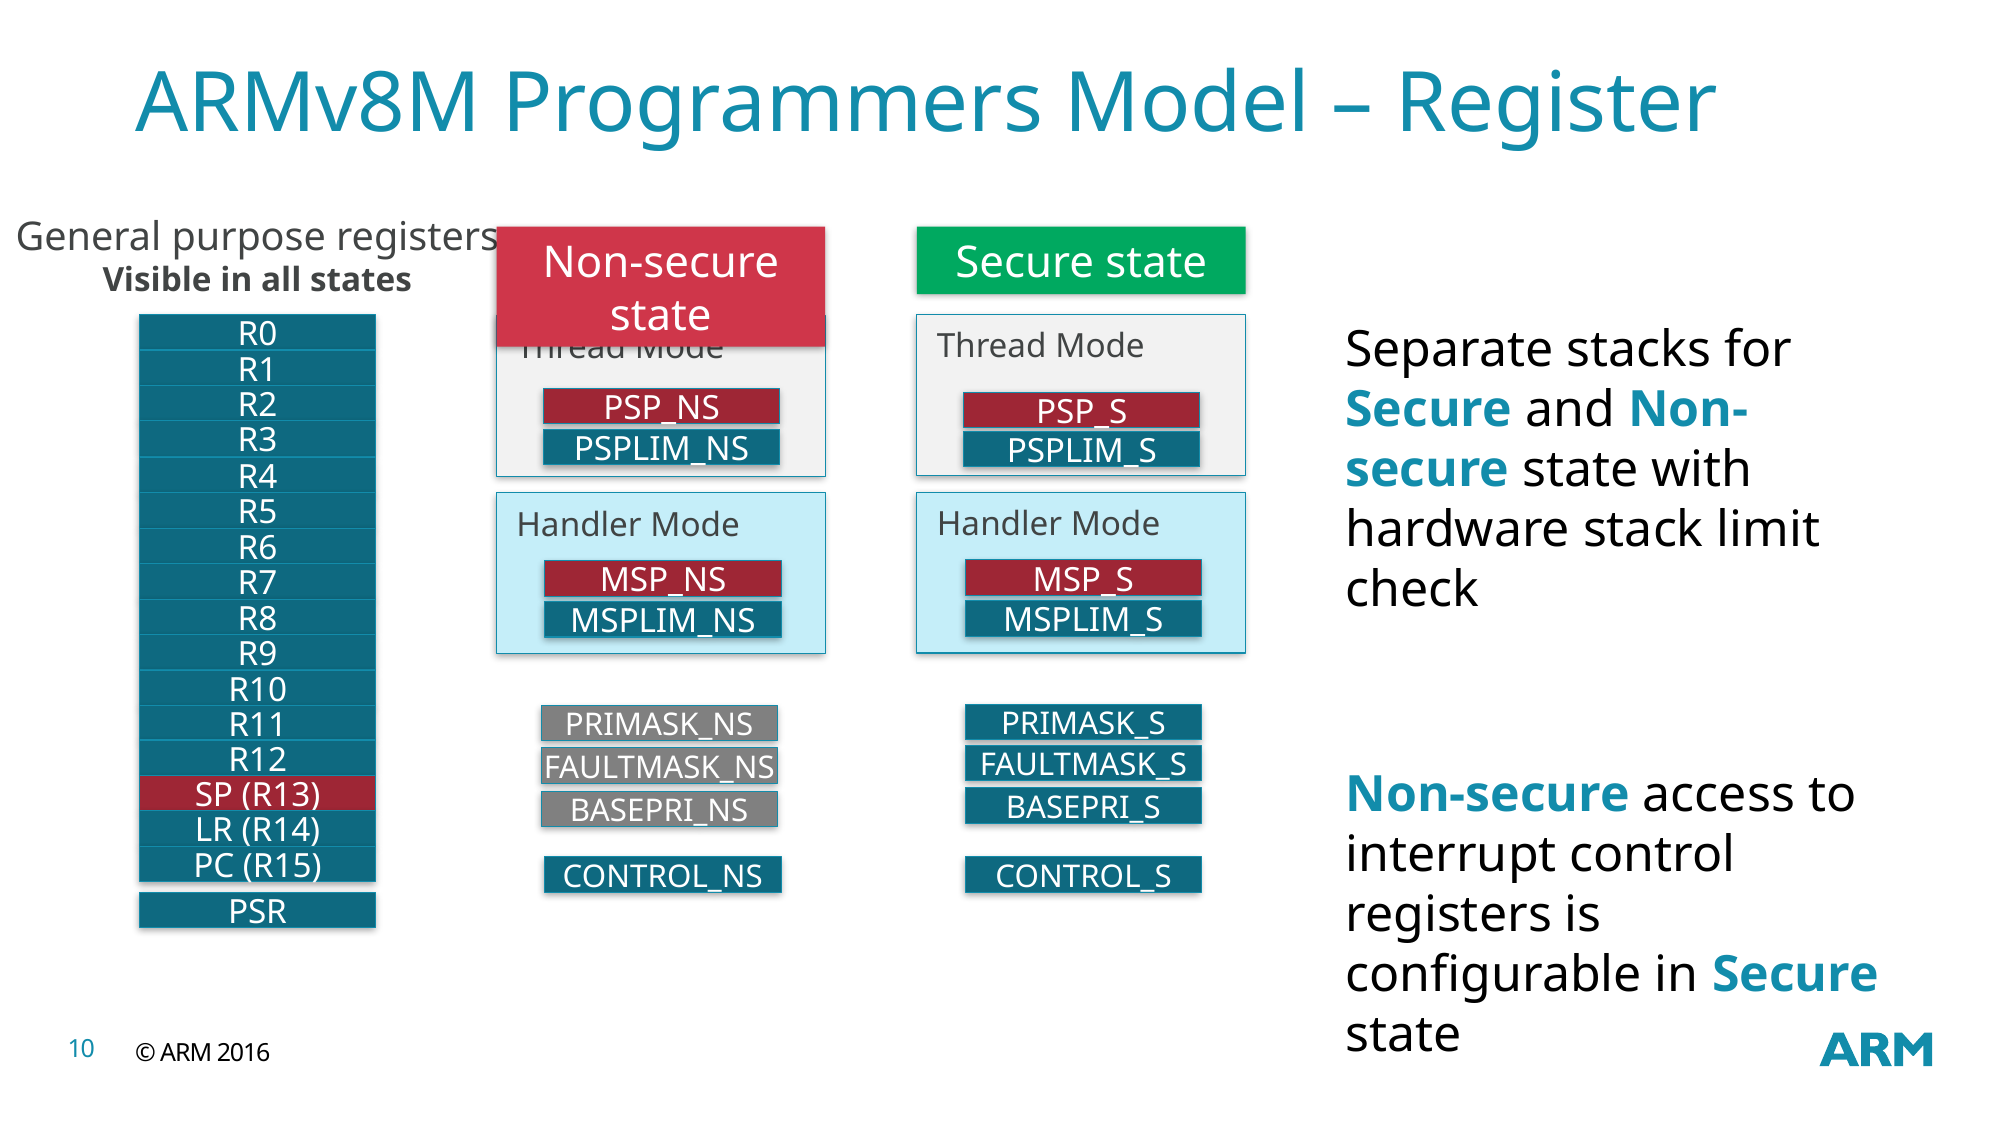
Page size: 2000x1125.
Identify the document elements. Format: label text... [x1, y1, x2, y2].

text_box FAULTMASK_S [965, 745, 1202, 782]
text_box R11 [139, 705, 376, 739]
text_box R1 [139, 349, 376, 384]
text_box R9 [139, 634, 376, 669]
text_box Handler Mode [496, 492, 826, 654]
text_box Secure state [914, 224, 1249, 297]
text_box R6 [139, 528, 376, 563]
text_box PRIMASK_NS [541, 705, 778, 742]
text_box PSPLIM_S [963, 431, 1201, 468]
text_box Thread Mode [496, 357, 826, 477]
text_box General purpose registers Visible in all states [0, 201, 520, 309]
text_box BASEPRI_NS [541, 791, 778, 827]
text_box R3 [139, 420, 376, 456]
text_box PRIMASK_S [965, 704, 1202, 741]
text_box Handler Mode [916, 491, 1246, 654]
text_box MSPLIM_S [965, 600, 1202, 637]
text_box PSP_S [963, 391, 1201, 428]
text_box Thread Mode [916, 314, 1246, 476]
list Separate stacks for Secure and Non-secure state with hardware stack limit check Non-secure access to interrupt control registers is configurable in Secure state [1345, 316, 1889, 1104]
text_box FAULTMASK_NS [541, 747, 778, 784]
text_box PSPLIM_NS [543, 428, 780, 465]
text_box PSP_NS [543, 388, 780, 425]
text_box R7 [139, 563, 376, 598]
text_box LR (R14) [139, 810, 376, 845]
text_box R0 [139, 314, 376, 349]
title ARMv8M Programmers Model – Register [135, 58, 1798, 151]
text_box R12 [139, 739, 376, 774]
text_box CONTROL_NS [544, 856, 782, 893]
text_box Non-secure state [493, 223, 828, 350]
text_box R10 [139, 669, 376, 704]
text_box R5 [139, 492, 376, 527]
text_box MSPLIM_NS [544, 601, 782, 638]
text_box CONTROL_S [965, 856, 1202, 893]
text_box R4 [139, 457, 376, 492]
text_box MSP_S [965, 559, 1202, 596]
text_box R2 [139, 385, 376, 420]
text_box PSR [139, 891, 376, 928]
text_box SP (R13) [139, 775, 376, 810]
text_box PC (R15) [139, 846, 376, 882]
text_box BASEPRI_S [965, 787, 1202, 824]
text_box MSP_NS [544, 560, 782, 597]
text_box R8 [139, 598, 376, 634]
